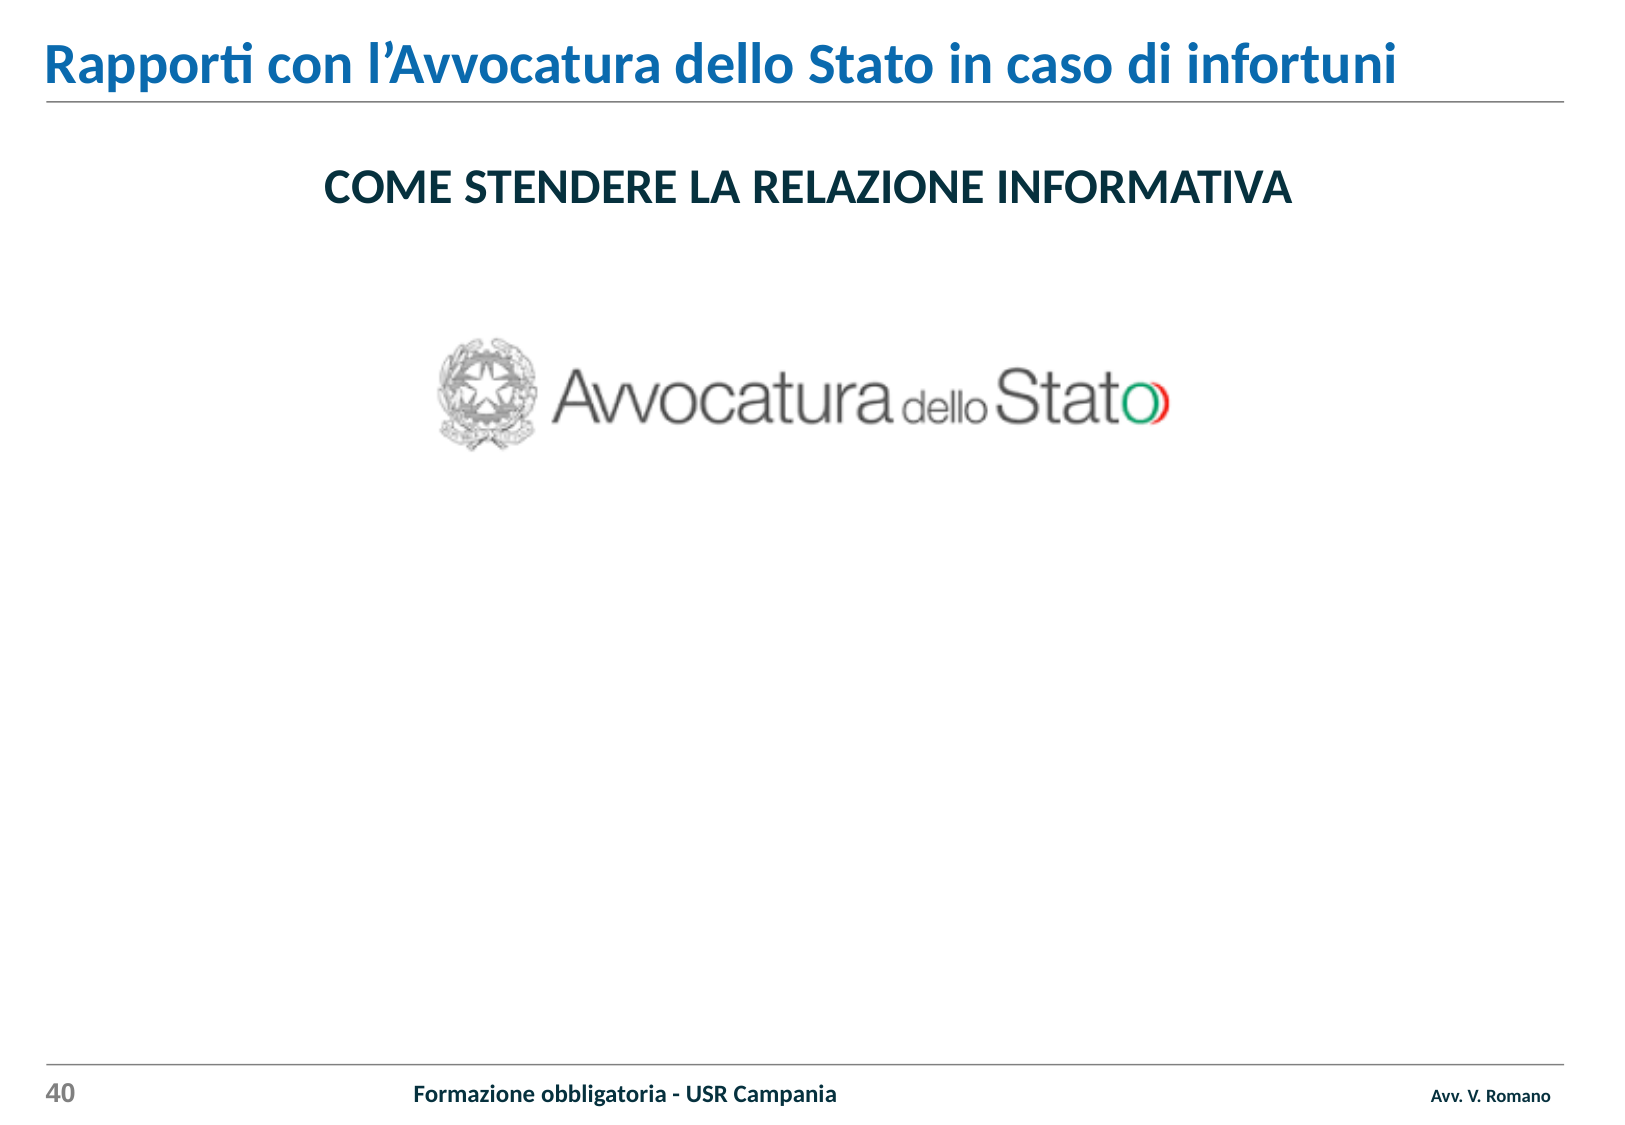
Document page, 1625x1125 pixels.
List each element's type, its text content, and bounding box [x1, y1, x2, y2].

text_box COME STENDERE LA RELAZIONE INFORMATIVA [44, 127, 1561, 994]
picture [419, 320, 1187, 471]
text_box Rapporti con l’Avvocatura dello Stato in caso di infortuni [44, 24, 1561, 91]
